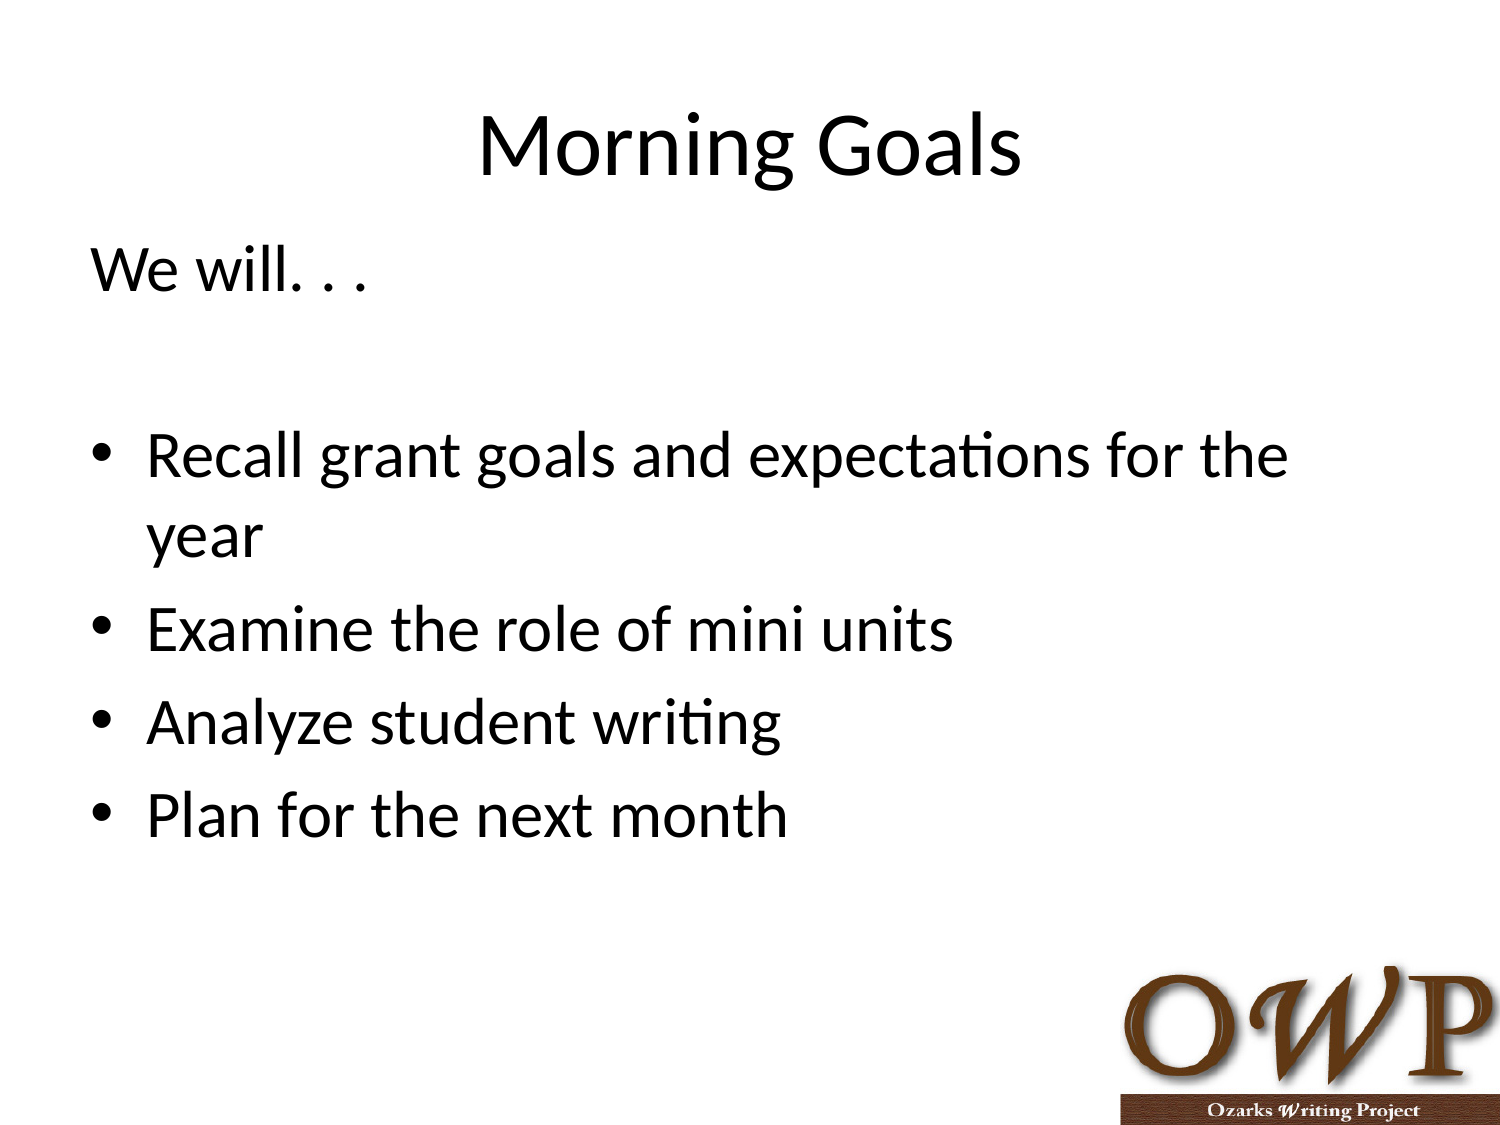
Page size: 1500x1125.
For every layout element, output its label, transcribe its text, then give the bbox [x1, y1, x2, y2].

list We will. . . Recall grant goals and expectations for the year Examine the role of mini units Analyze student writing Plan for the next month [74, 216, 1426, 960]
picture [1120, 957, 1500, 1125]
title Morning Goals [74, 44, 1426, 216]
